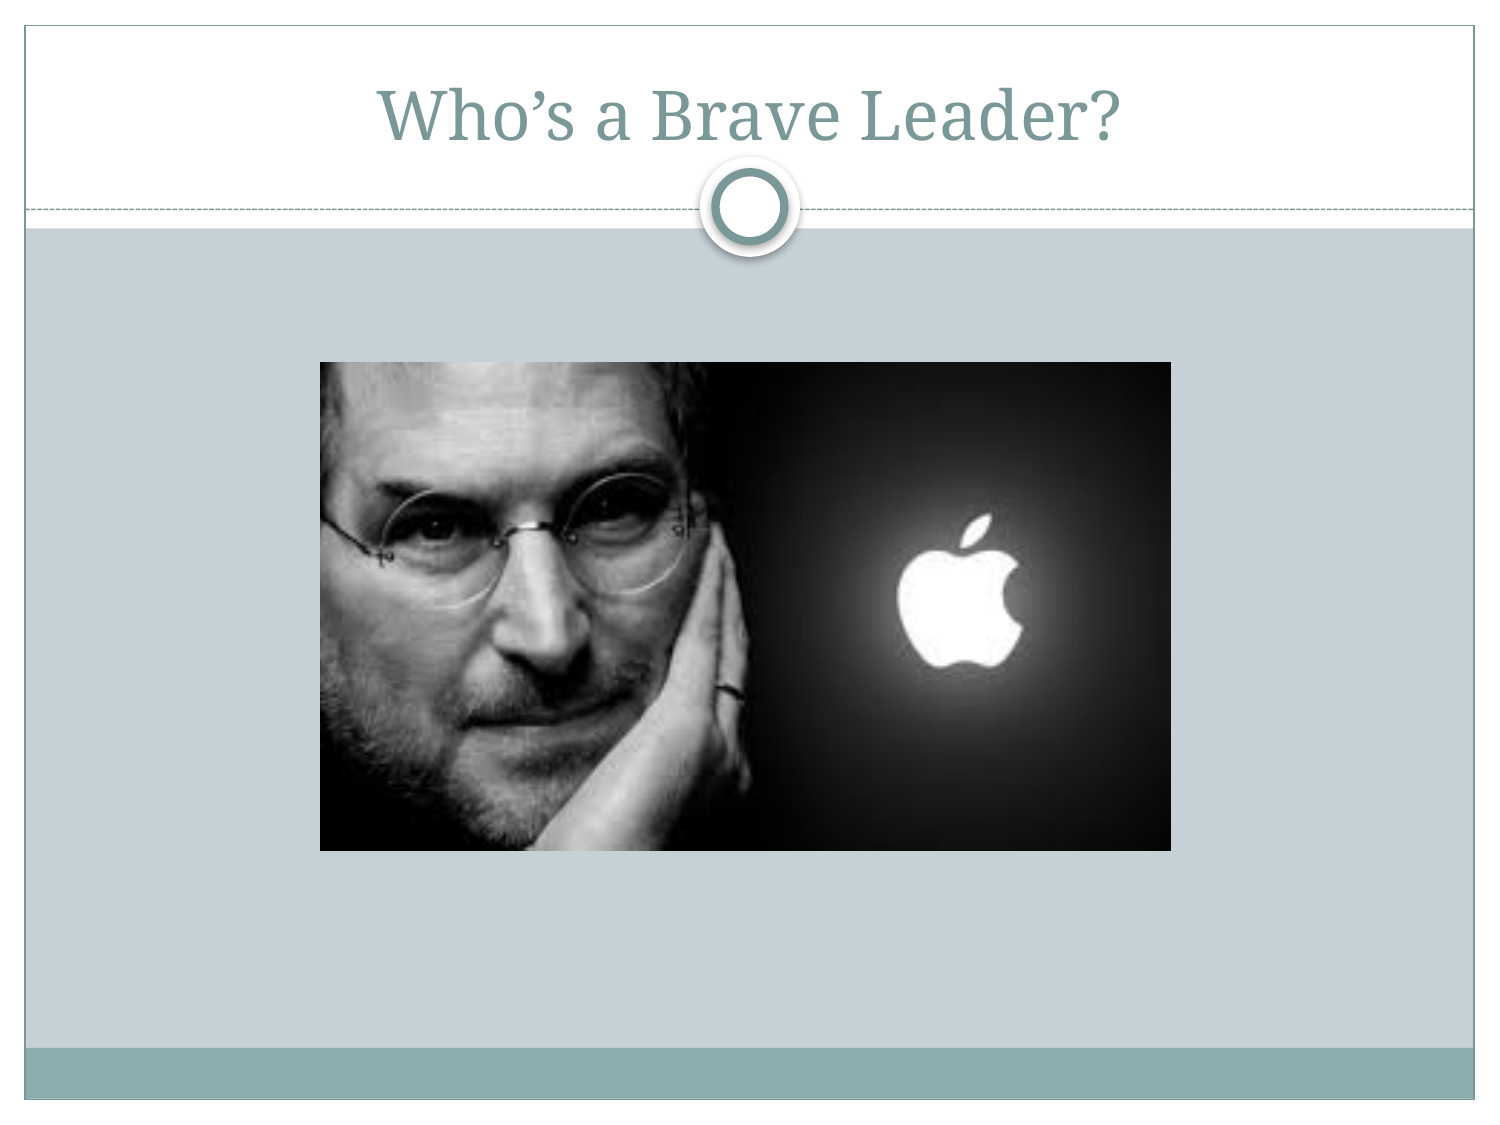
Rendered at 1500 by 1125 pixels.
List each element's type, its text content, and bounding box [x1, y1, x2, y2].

title Who’s a Brave Leader? [49, 37, 1450, 162]
picture [320, 362, 1171, 851]
